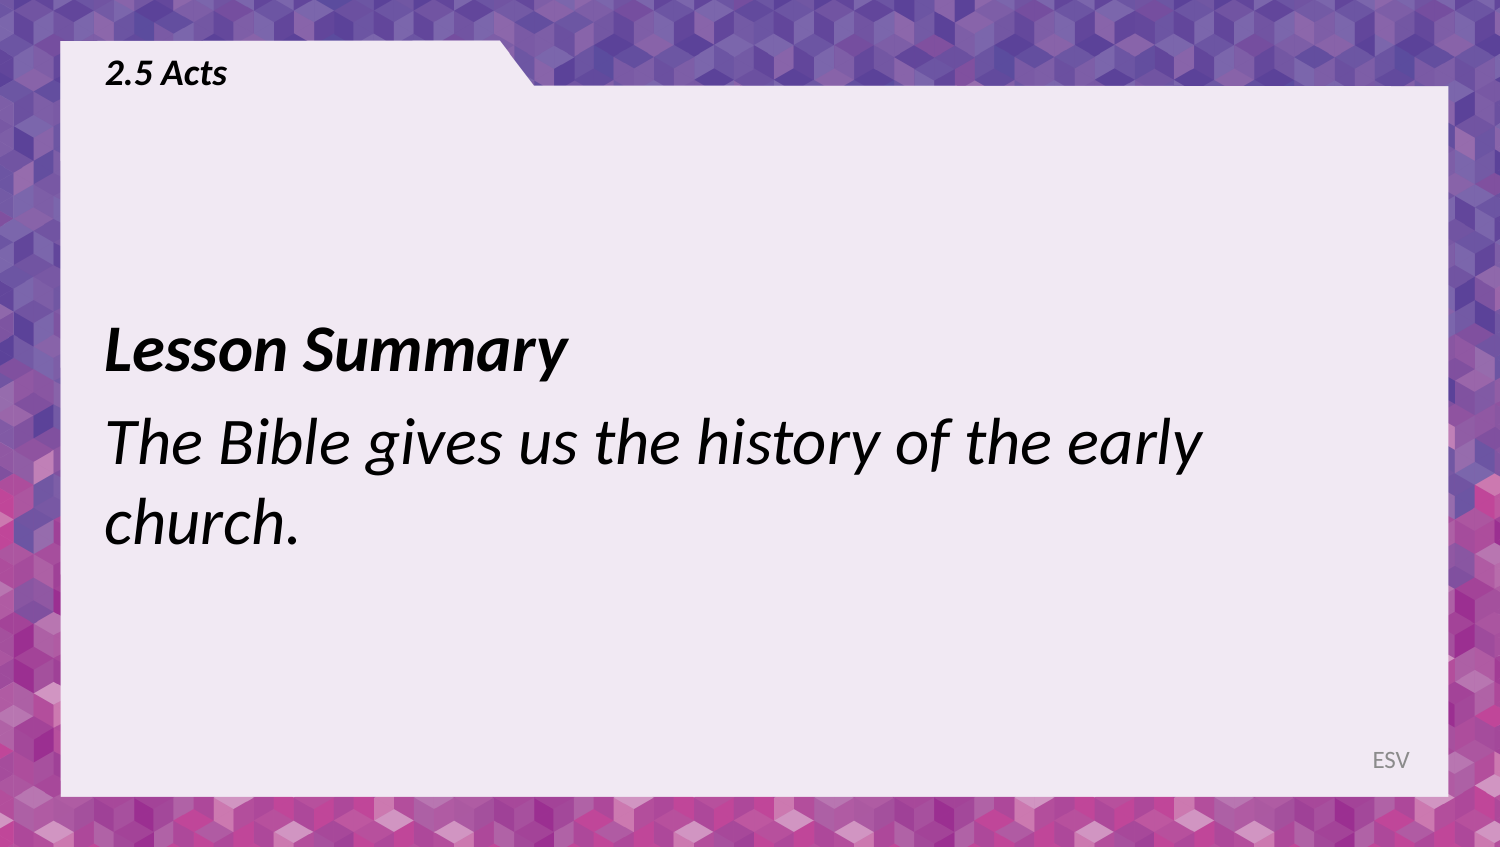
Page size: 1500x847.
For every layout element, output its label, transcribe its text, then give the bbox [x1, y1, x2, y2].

picture [0, 0, 1500, 847]
list Lesson Summary The Bible gives us the history of the early church. [89, 141, 1403, 722]
title 2.5 Acts [89, 33, 1420, 108]
footer ESV [950, 736, 1425, 782]
